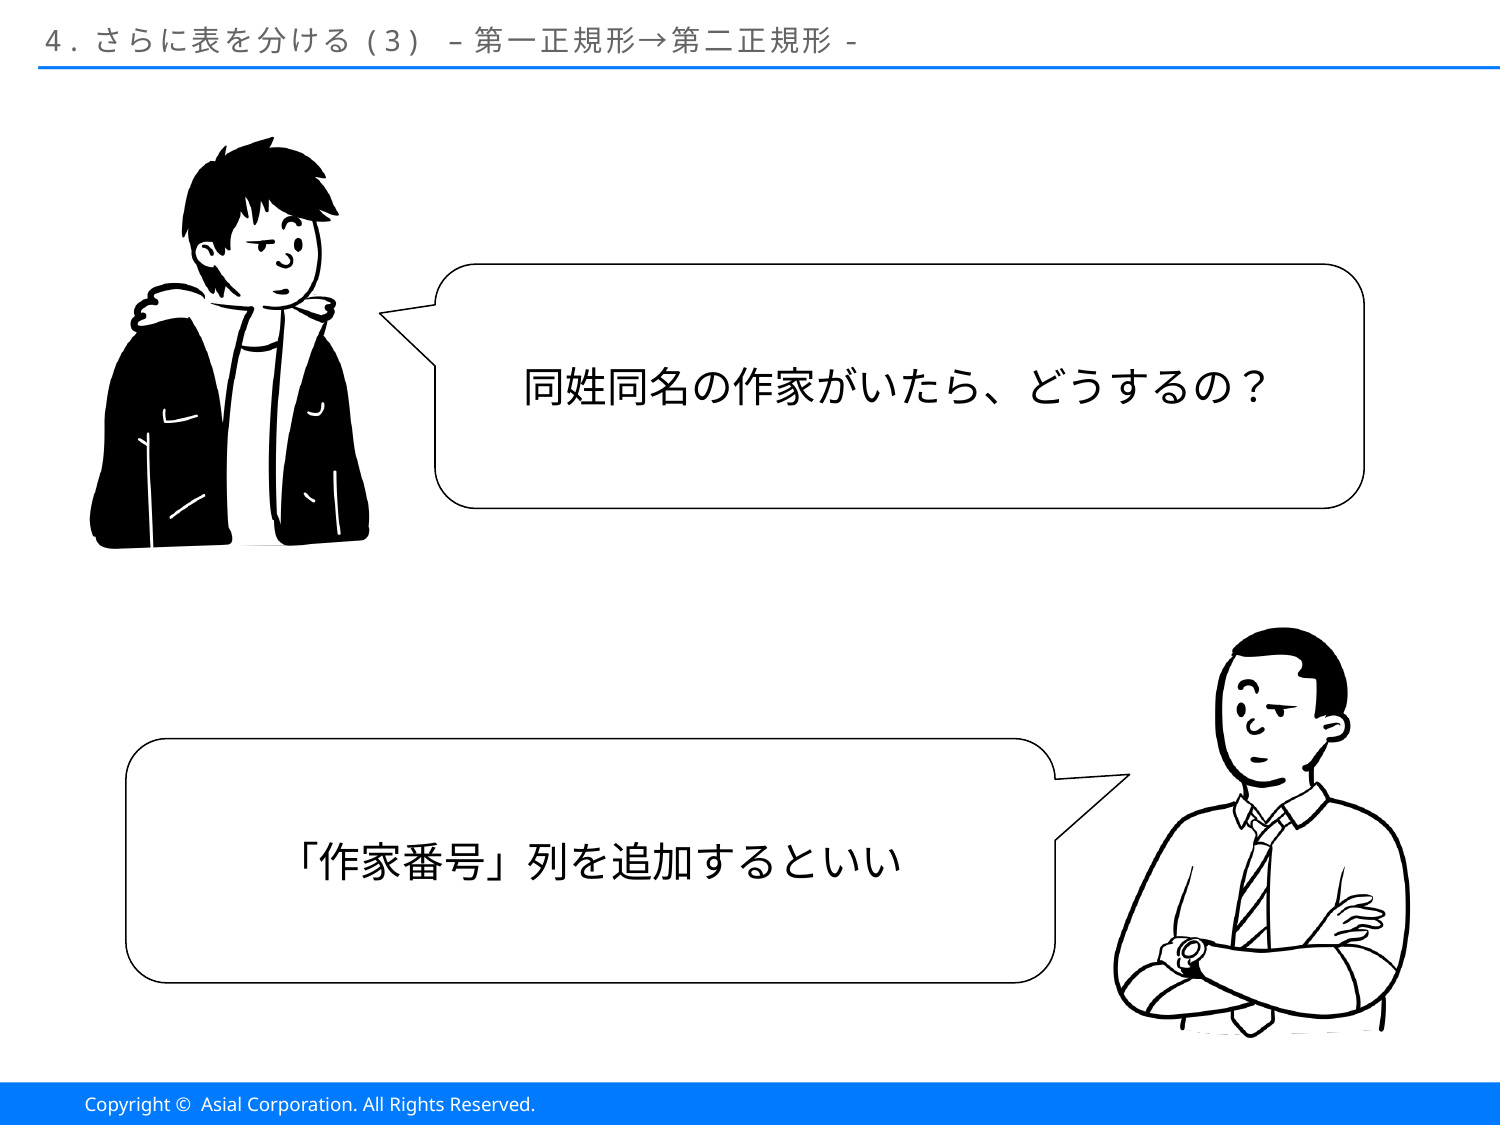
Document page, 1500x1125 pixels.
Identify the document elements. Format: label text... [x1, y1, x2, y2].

text_box 同姓同名の作家がいたら、どうするの？ [382, 262, 1367, 511]
text_box 「作家番号」列を追加するといい [123, 736, 1096, 985]
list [77, 127, 379, 561]
picture [1101, 616, 1423, 1050]
title 4.さらに表を分ける(3) –第一正規形→第二正規形- [29, 7, 1223, 72]
